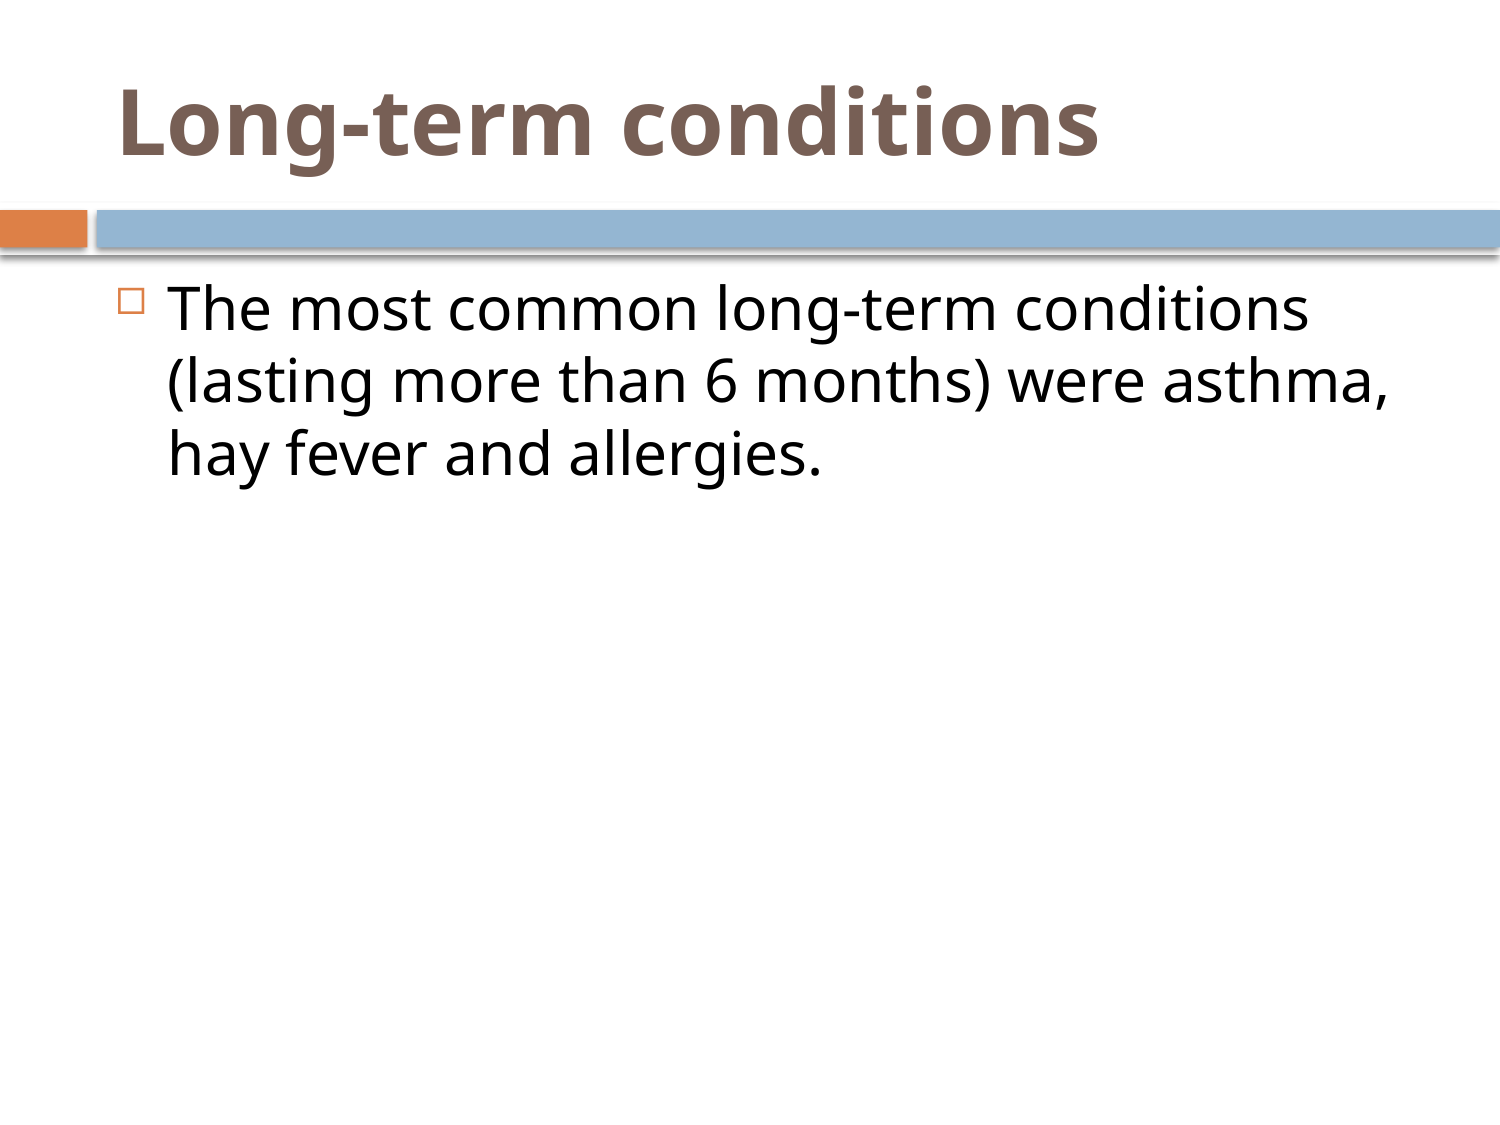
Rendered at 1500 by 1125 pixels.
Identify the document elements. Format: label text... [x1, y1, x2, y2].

list The most common long-term conditions (lasting more than 6 months) were asthma, hay fever and allergies. [100, 262, 1438, 1000]
title Long-term conditions [100, 37, 1438, 200]
